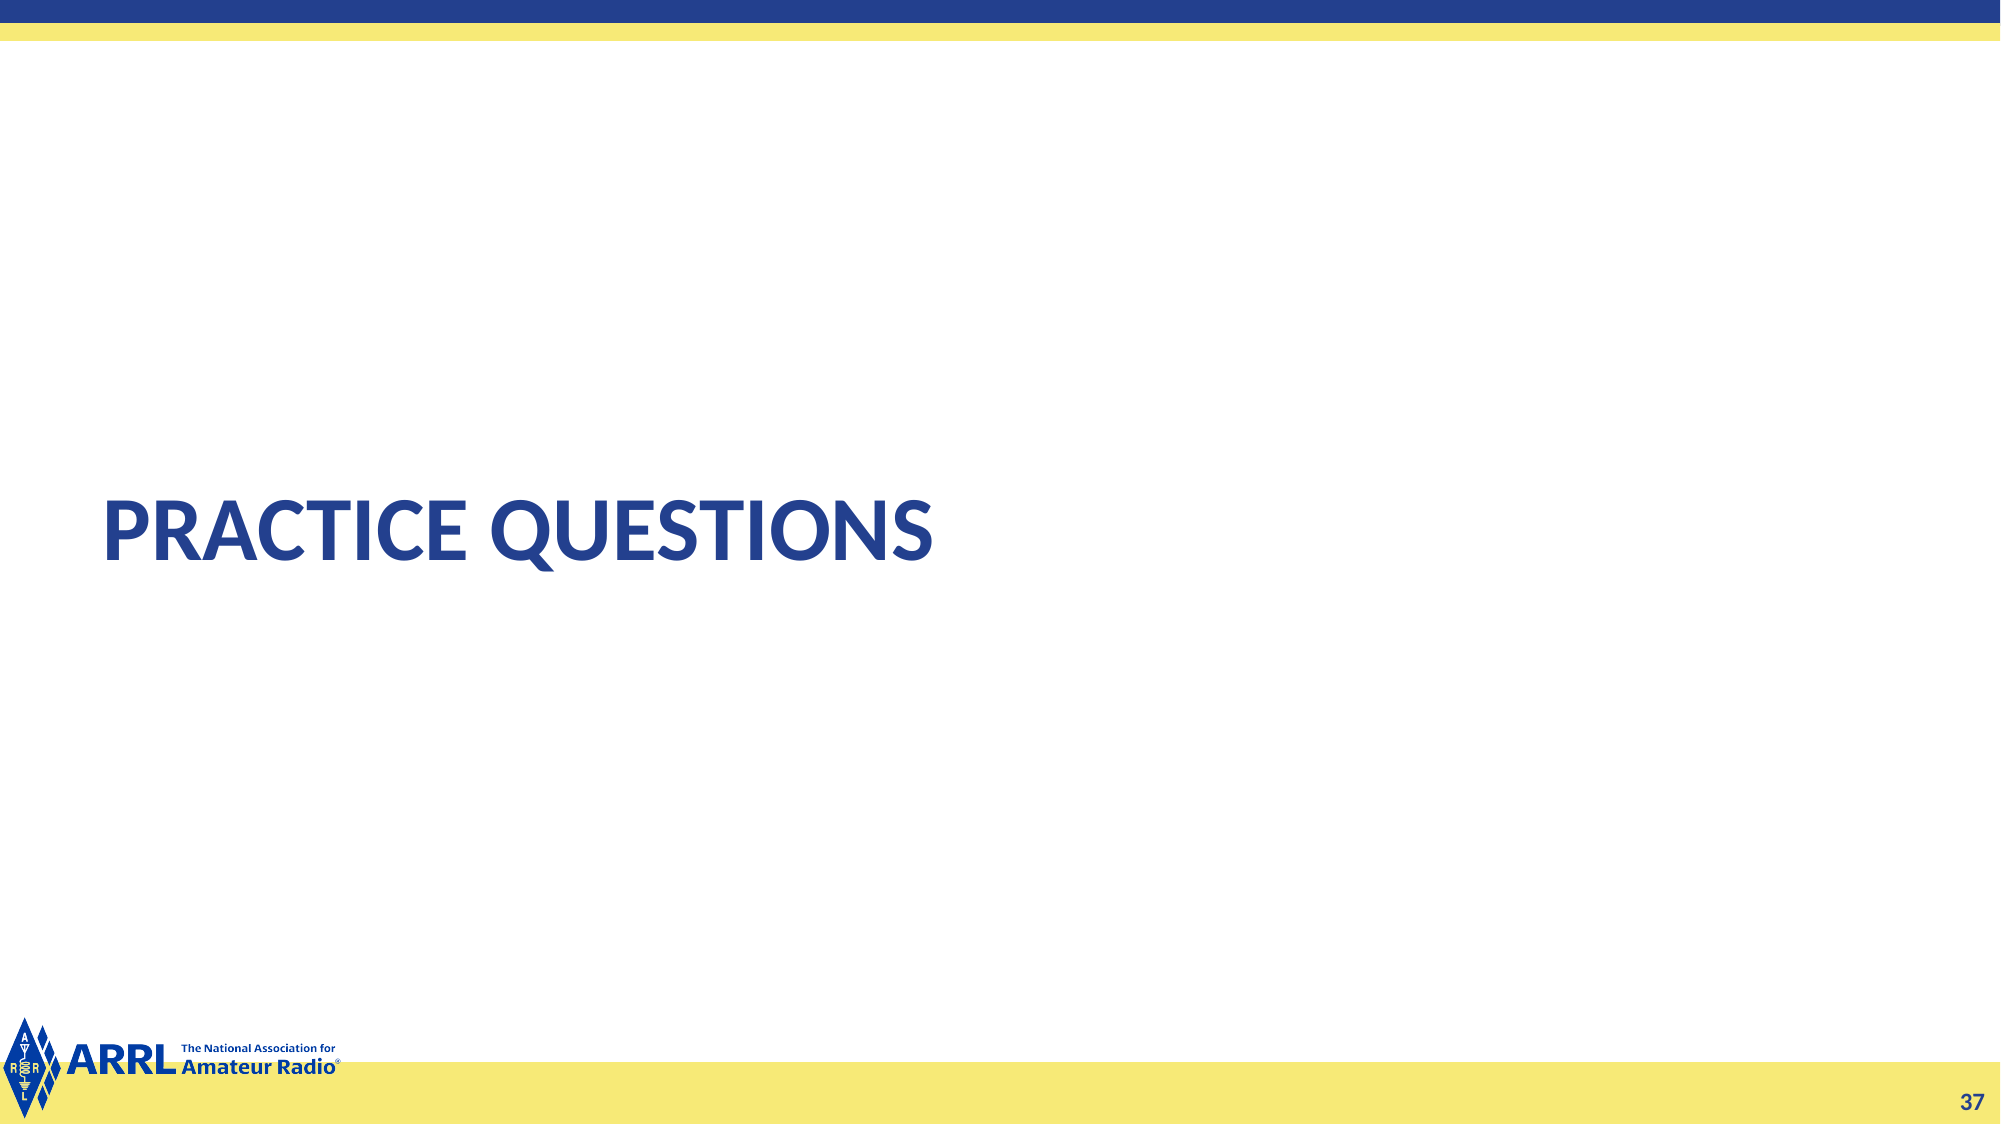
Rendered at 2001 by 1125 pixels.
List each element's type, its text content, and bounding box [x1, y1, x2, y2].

picture [1, 1015, 342, 1121]
title PRACTICE QUESTIONS [87, 437, 1888, 625]
